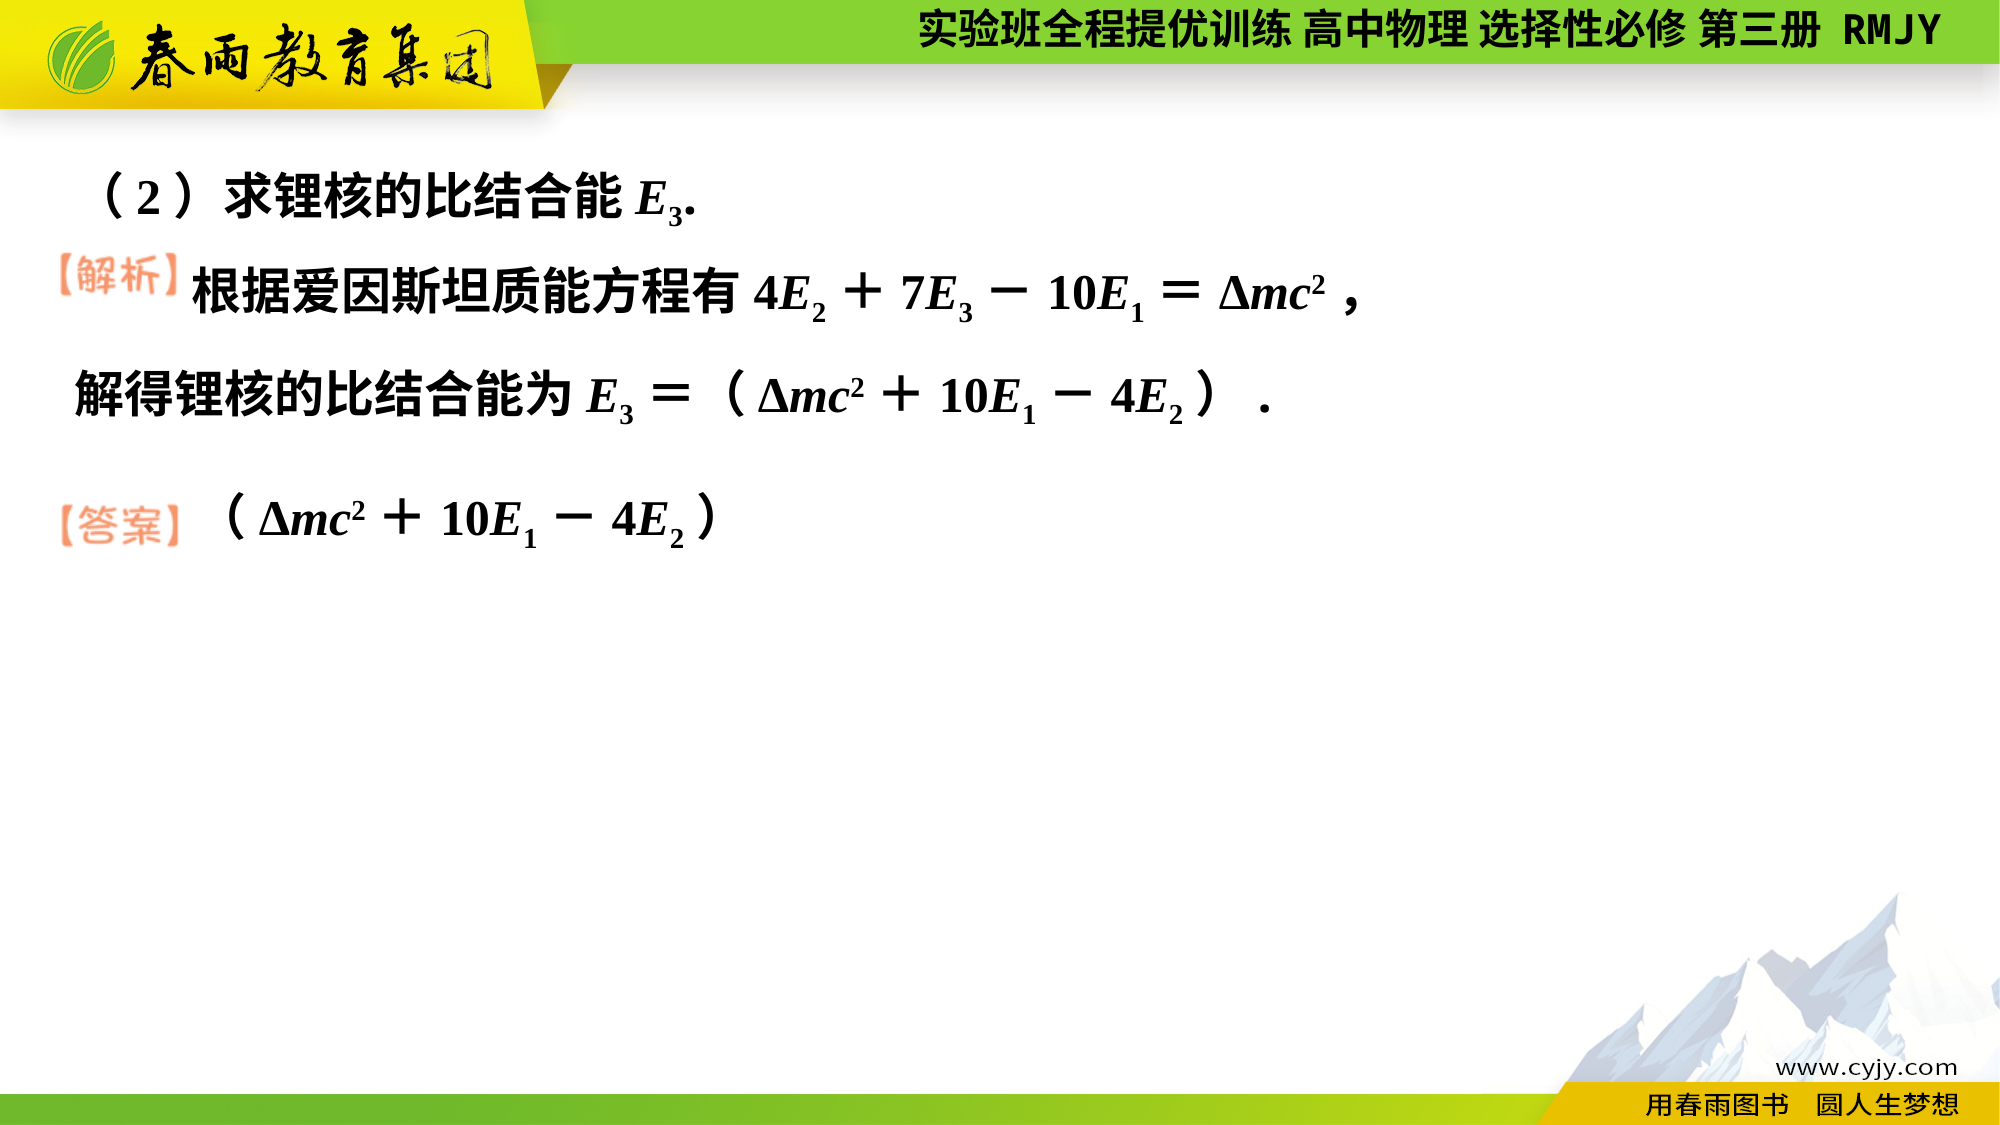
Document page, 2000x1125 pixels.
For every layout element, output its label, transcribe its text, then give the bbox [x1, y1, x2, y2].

list （2）求锂核的比结合能E3. [59, 122, 1944, 217]
picture [0, 0, 2000, 1125]
